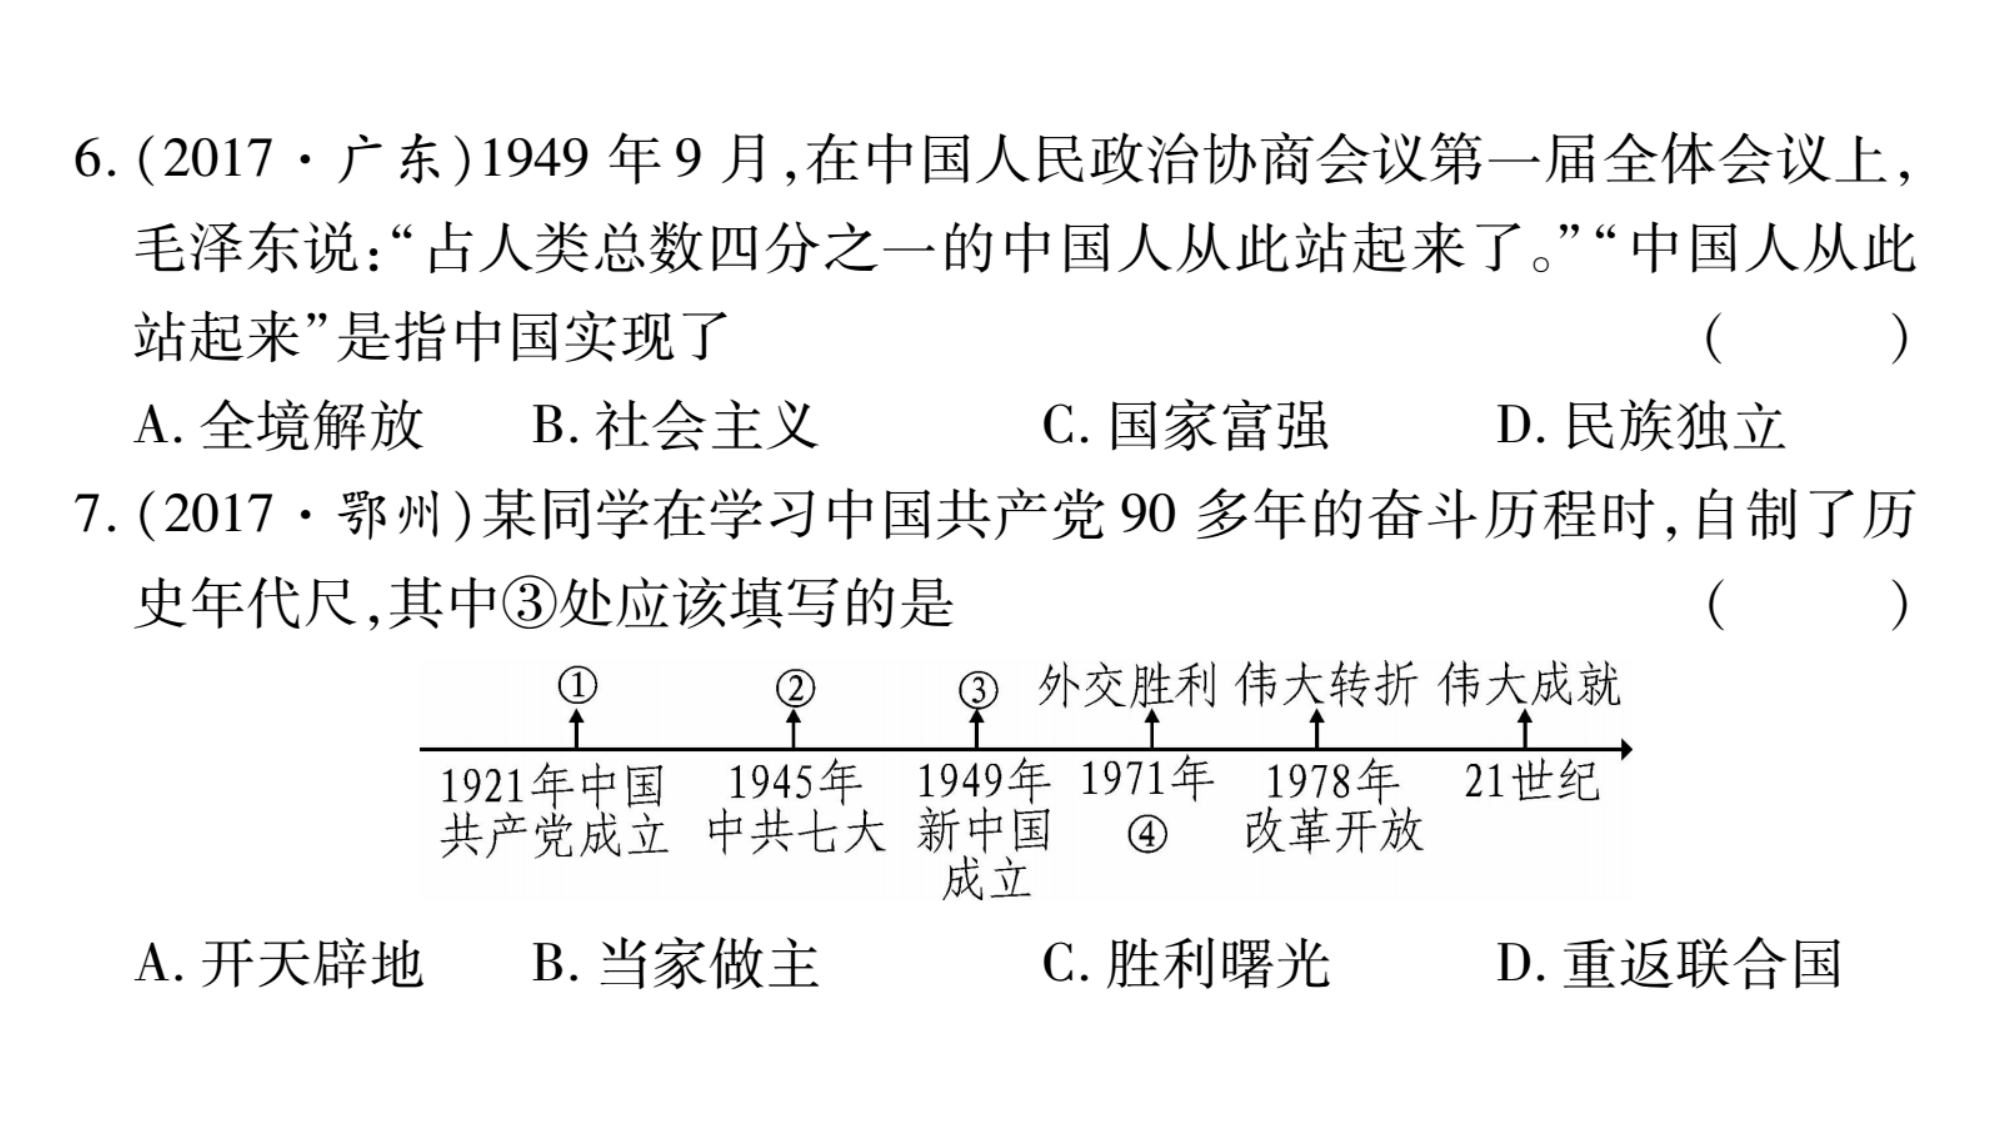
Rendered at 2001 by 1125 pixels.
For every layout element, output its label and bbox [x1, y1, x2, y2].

picture [61, 127, 1939, 998]
